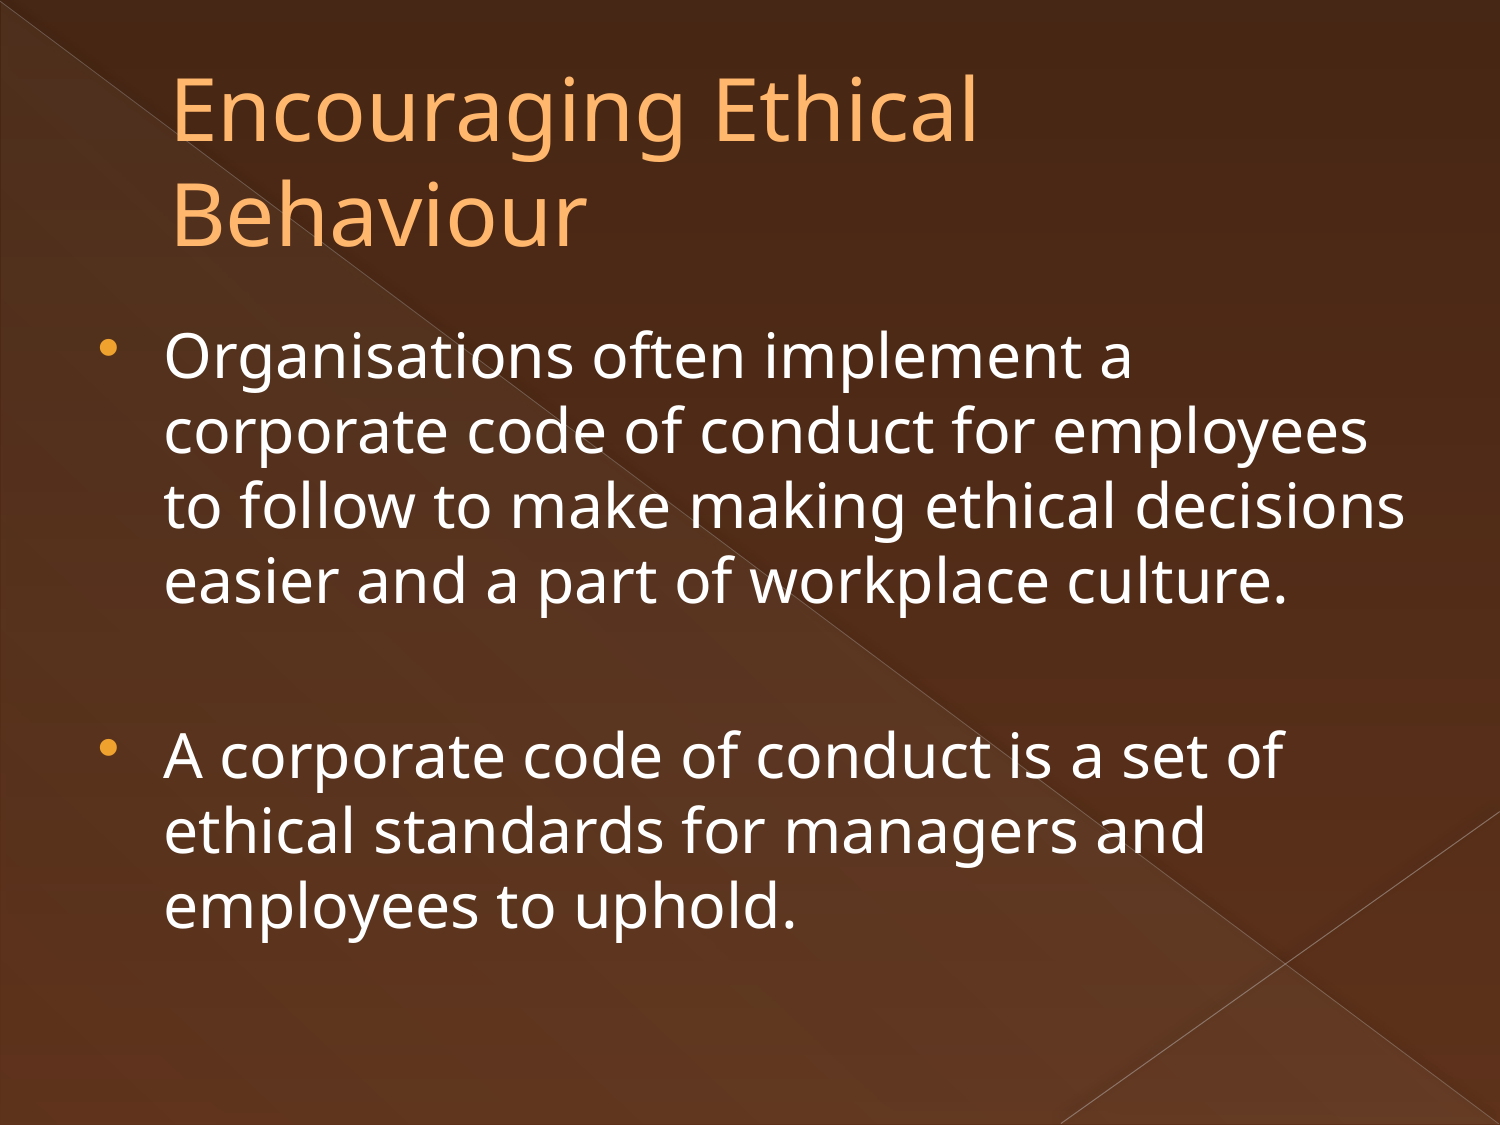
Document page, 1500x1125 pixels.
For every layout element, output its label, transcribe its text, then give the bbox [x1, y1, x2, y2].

list Organisations often implement a corporate code of conduct for employees to follow to make making ethical decisions easier and a part of workplace culture. A corporate code of conduct is a set of ethical standards for managers and employees to uphold. [75, 308, 1425, 1059]
title Encouraging Ethical Behaviour [75, 43, 1425, 274]
